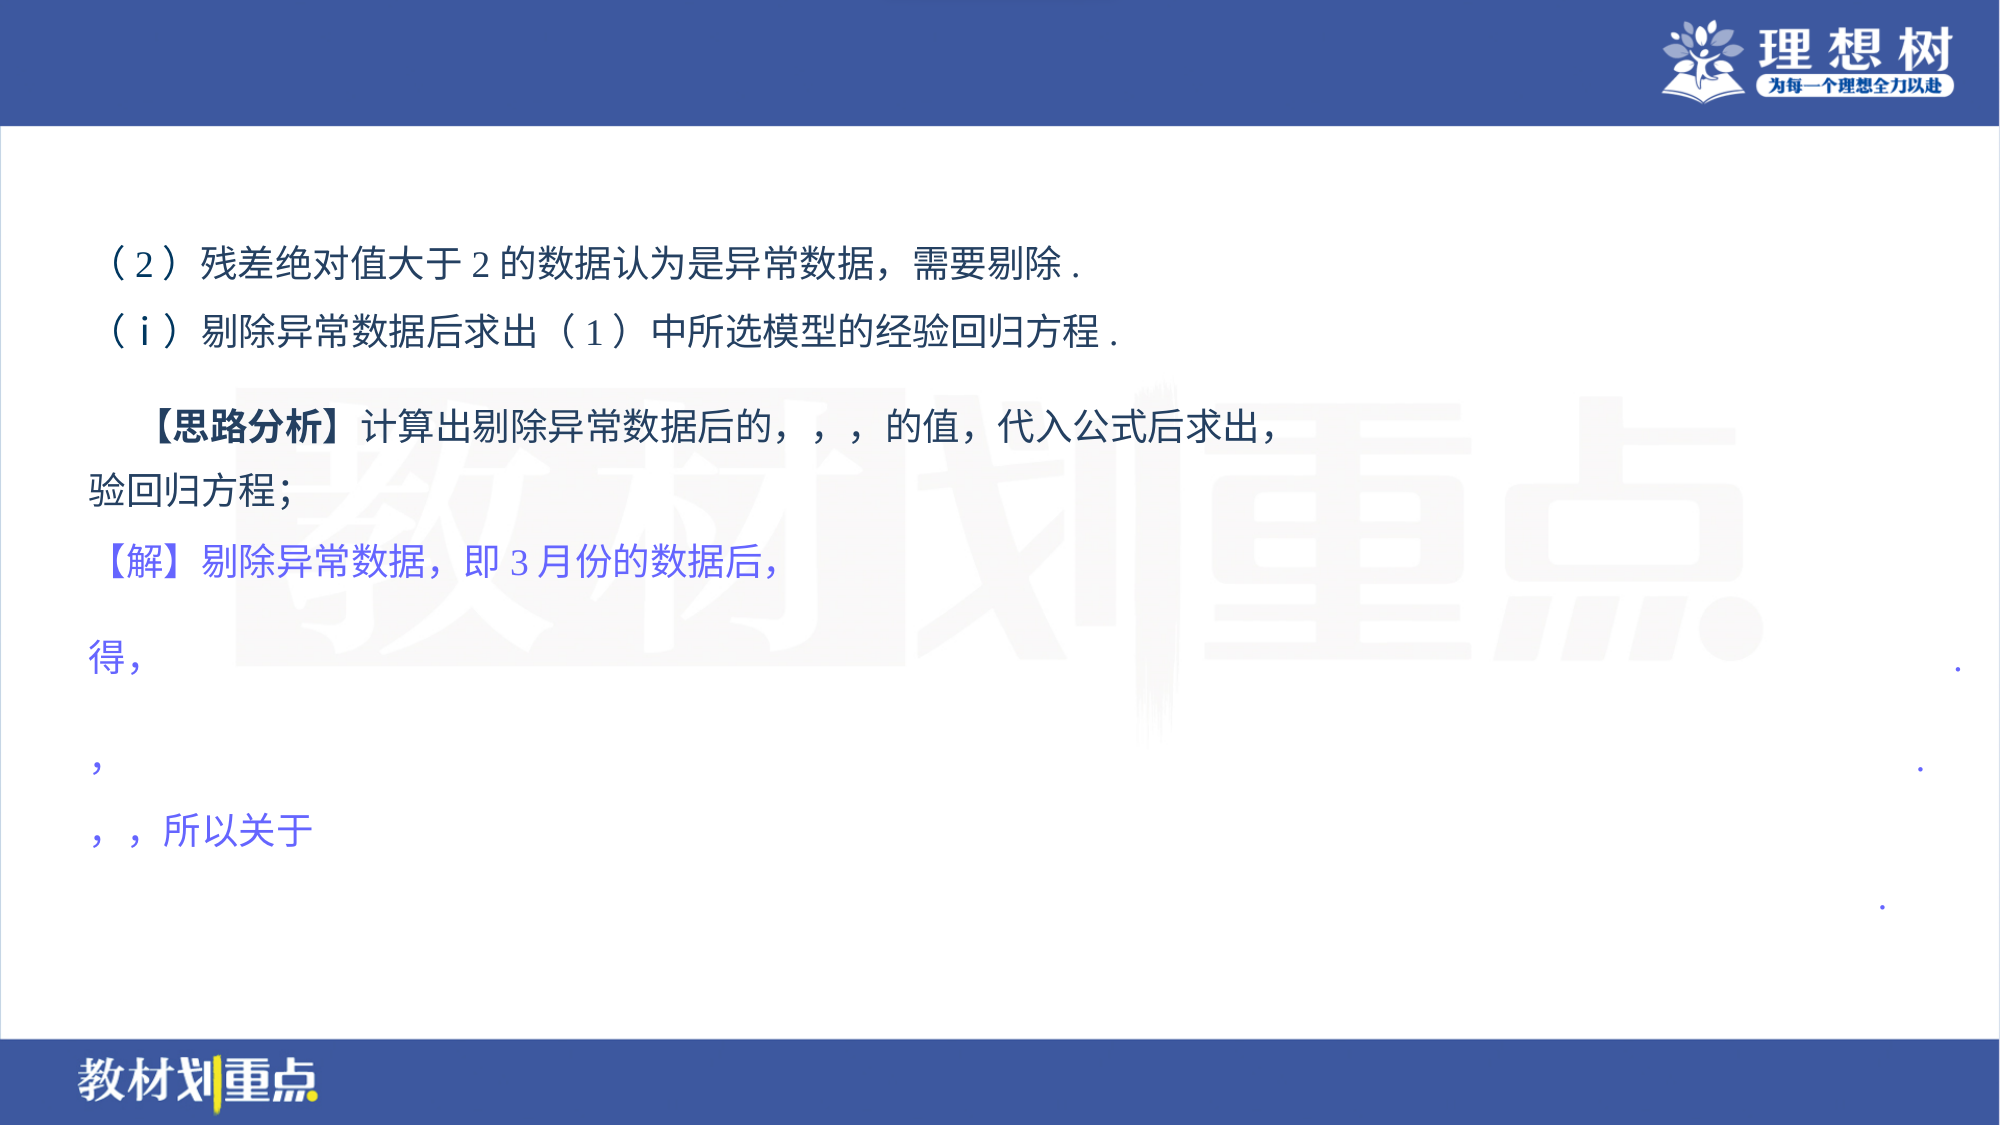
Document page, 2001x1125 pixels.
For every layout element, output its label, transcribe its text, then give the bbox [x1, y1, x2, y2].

text_box （ⅰ）剔除异常数据后求出（1）中所选模型的经验回归方程. [88, 286, 1911, 347]
text_box （2）残差绝对值大于2的数据认为是异常数据，需要剔除. [88, 218, 1911, 278]
picture [0, 0, 2000, 1125]
